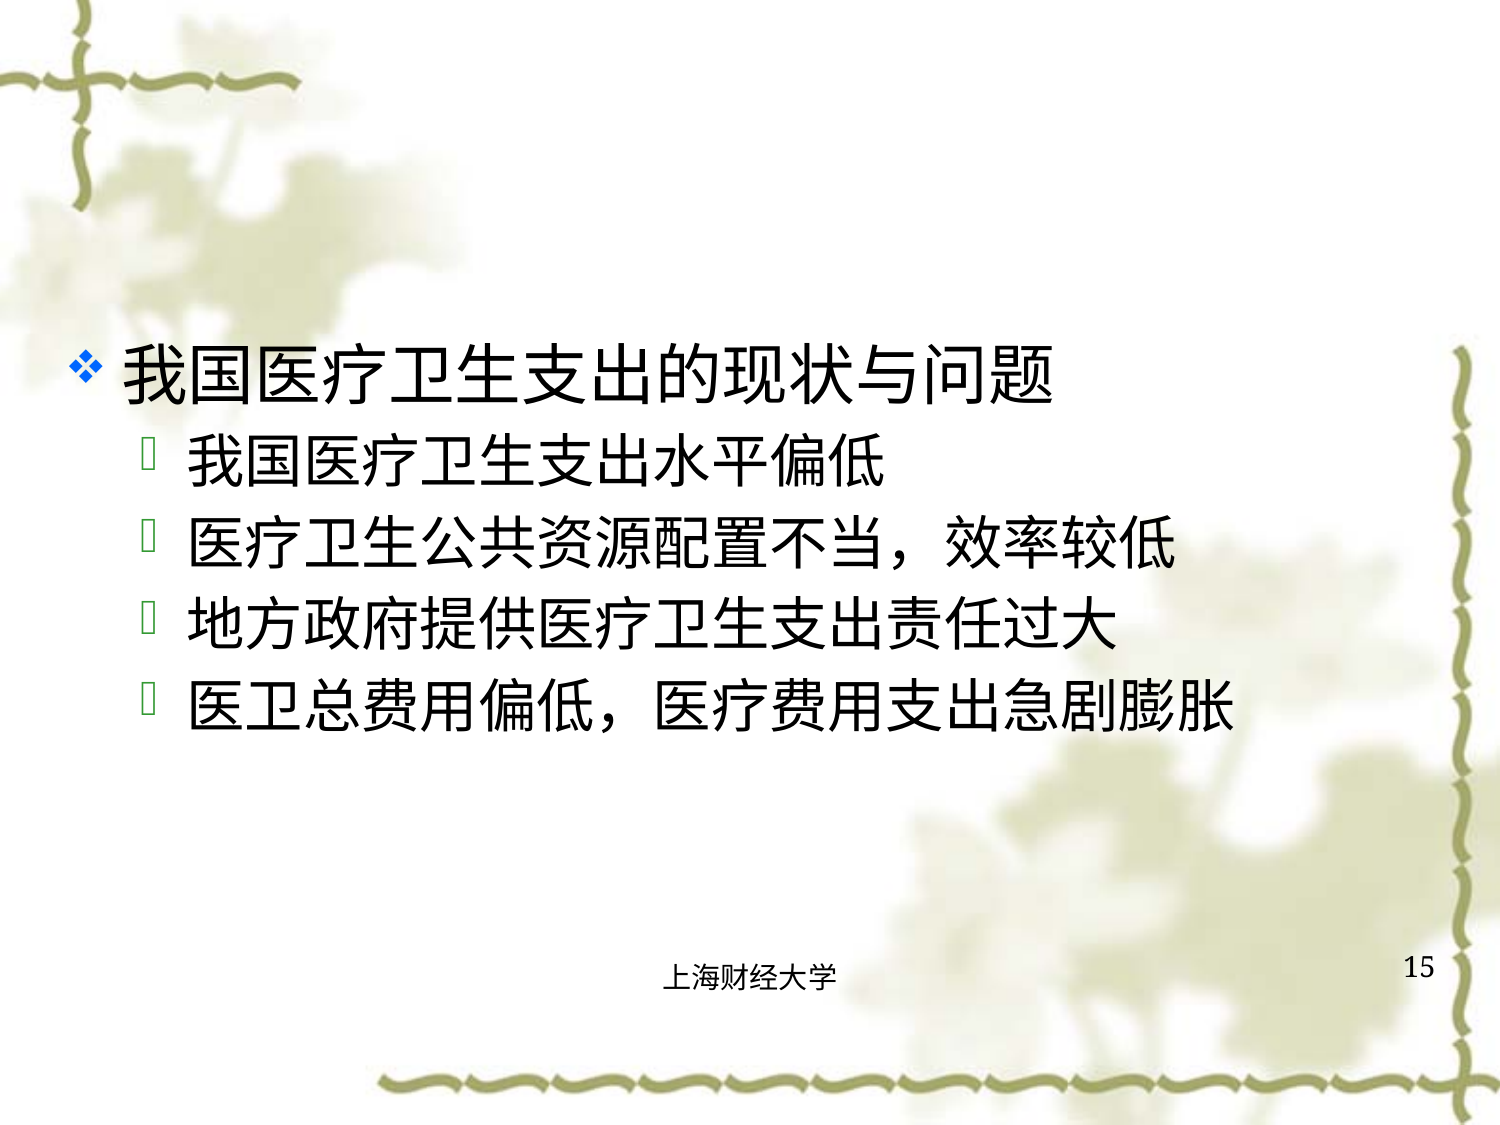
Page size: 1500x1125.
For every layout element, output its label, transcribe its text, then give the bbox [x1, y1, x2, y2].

picture [0, 0, 1500, 1125]
footer 上海财经大学 [512, 952, 988, 1066]
list 我国医疗卫生支出的现状与问题 我国医疗卫生支出水平偏低 医疗卫生公共资源配置不当，效率较低 地方政府提供医疗卫生支出责任过大 医卫总费用偏低，医疗费用支出急剧膨胀 [49, 324, 1452, 963]
slide_number 15 [1074, 940, 1451, 1066]
